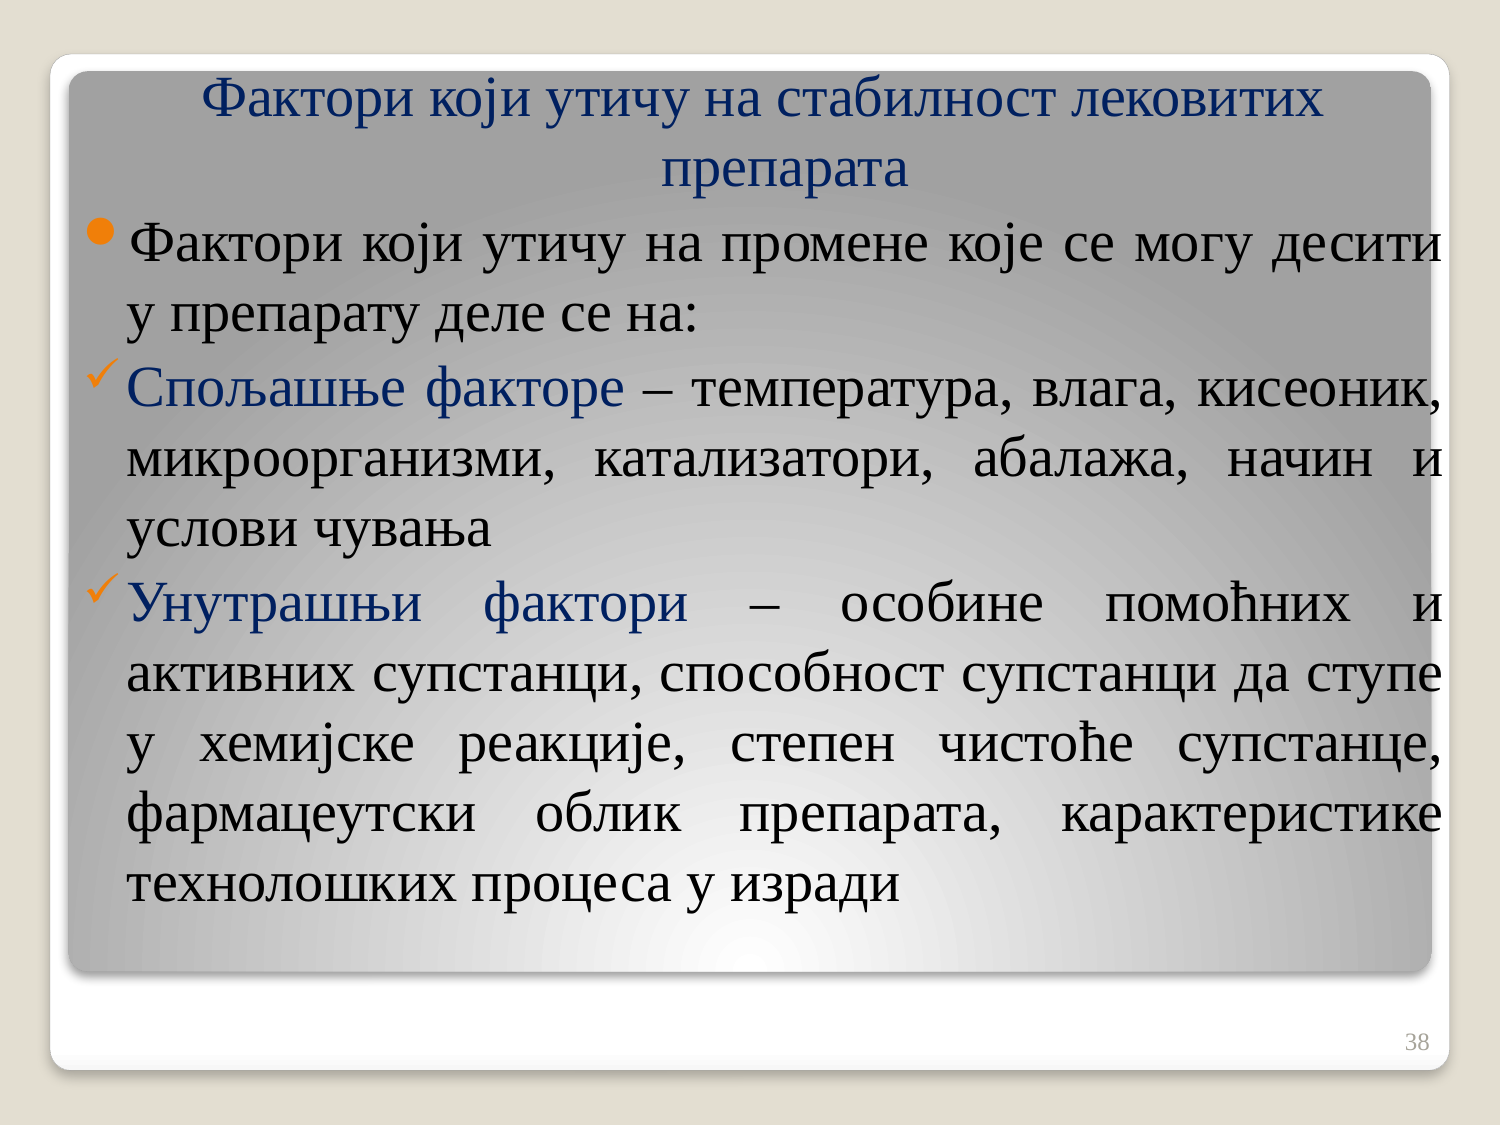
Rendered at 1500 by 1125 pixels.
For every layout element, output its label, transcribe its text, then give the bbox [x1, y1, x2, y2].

list Фактори који утичу на стабилност лековитих препарата Фактори који утичу на промене које се могу десити у препарату деле се на: Спољашње факторе – температура, влага, кисеоник, микроорганизми, катализатори, абалажа, начин и услови чувања Унутрашњи фактори – особине помоћних и активних супстанци, способност супстанци да ступе у хемијске реакције, степен чистоће супстанце, фармацеутски облик препарата, карактеристике технолошких процеса у изради [53, 42, 1459, 1071]
slide_number 38 [1369, 1002, 1445, 1063]
